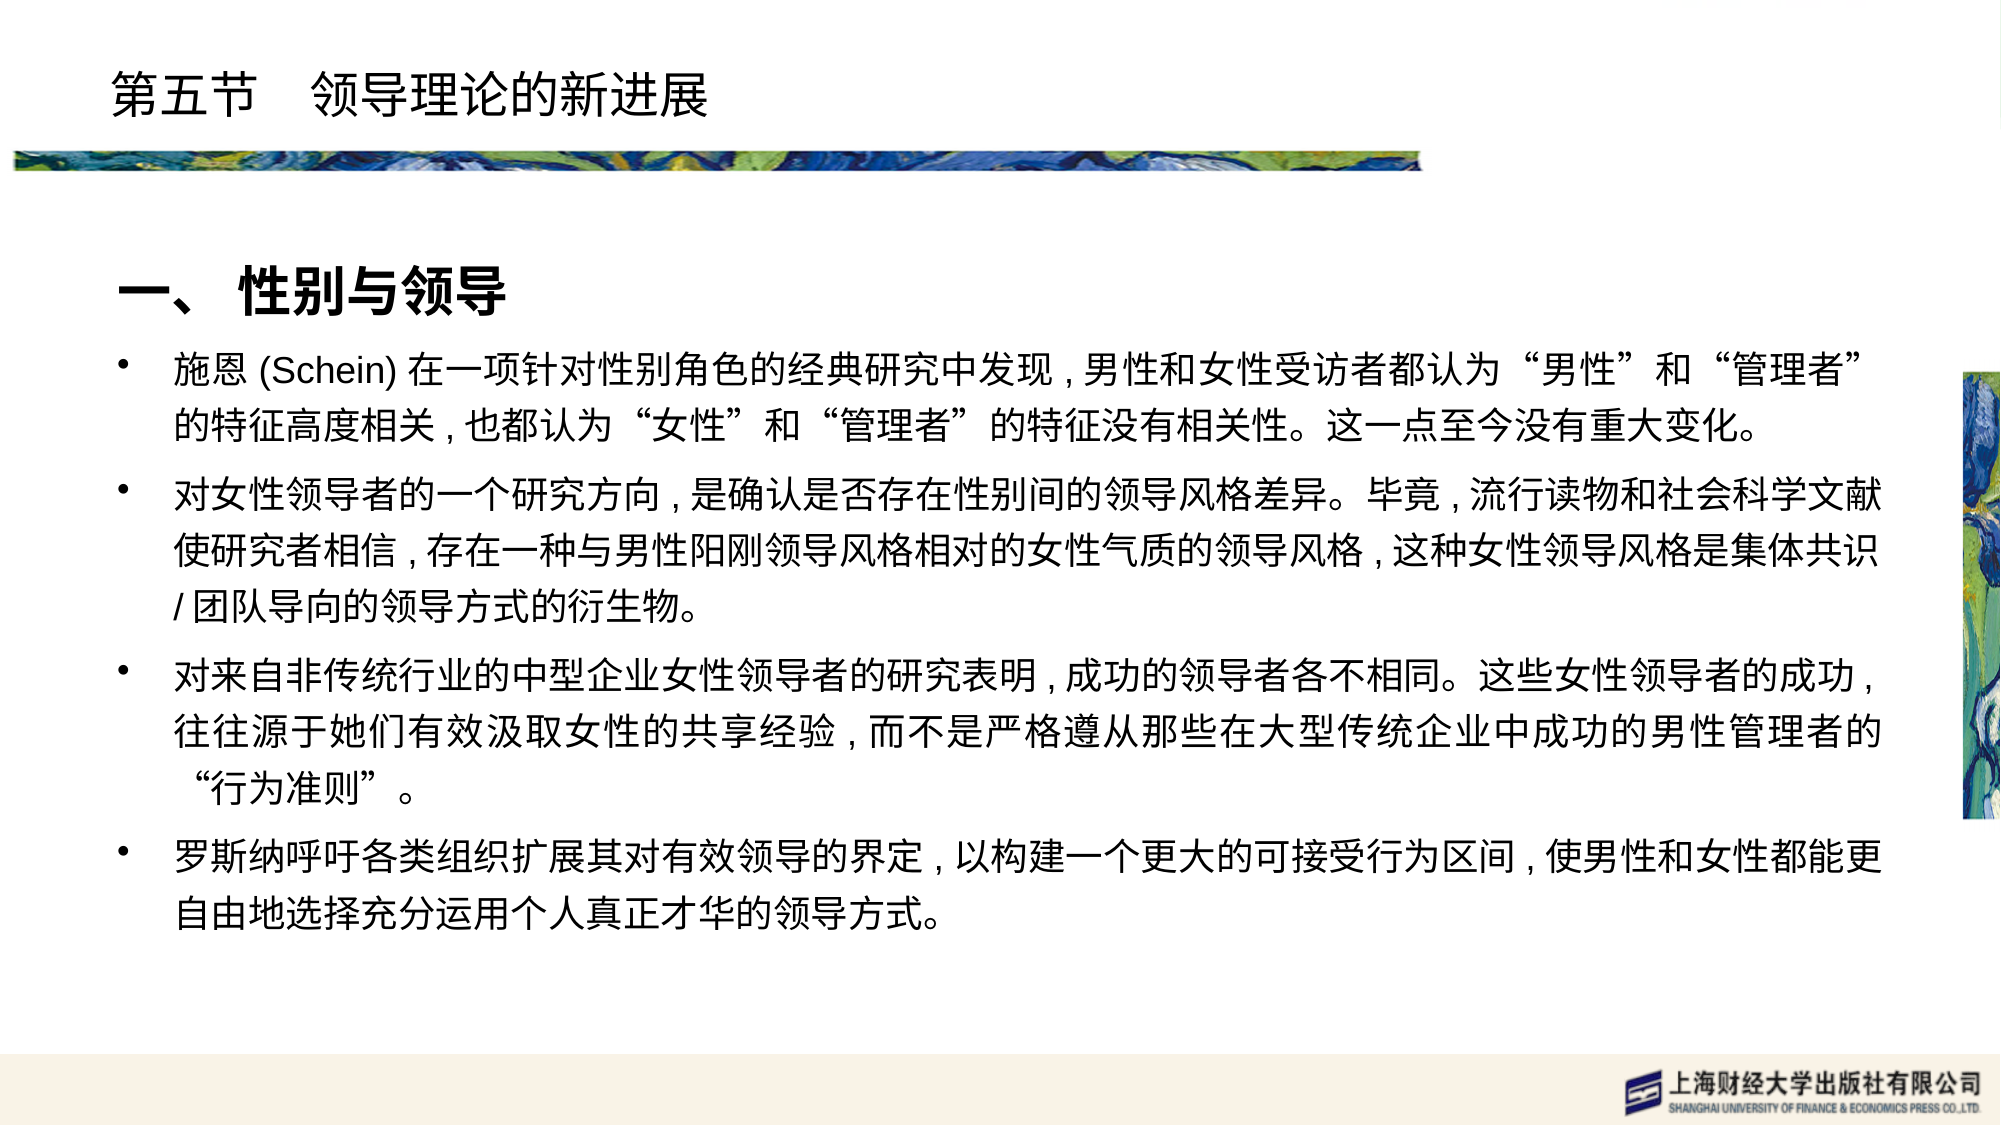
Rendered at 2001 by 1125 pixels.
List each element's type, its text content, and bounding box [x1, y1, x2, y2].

picture [0, 0, 2001, 1125]
list 一、 性别与领导 施恩(Schein)在一项针对性别角色的经典研究中发现,男性和女性受访者都认为“男性”和“管理者”的特征高度相关,也都认为“女性”和“管理者”的特征没有相关性。这一点至今没有重大变化。 对女性领导者的一个研究方向,是确认是否存在性别间的领导风格差异。毕竟,流行读物和社会科学文献使研究者相信,存在一种与男性阳刚领导风格相对的女性气质的领导风格,这种女性领导风格是集体共识/团队导向的领导方式的衍生物。 对来自非传统行业的中型企业女性领导者的研究表明,成功的领导者各不相同。这些女性领导者的成功,往往源于她们有效汲取女性的共享经验,而不是严格遵从那些在大型传统企业中成功的男性管理者的“行为准则”。 罗斯纳呼吁各类组织扩展其对有效领导的界定,以构建一个更大的可接受行为区间,使男性和女性都能更自由地选择充分运用个人真正才华的领导方式。 [102, 233, 1898, 1032]
title 第五节 领导理论的新进展 [94, 42, 1451, 146]
